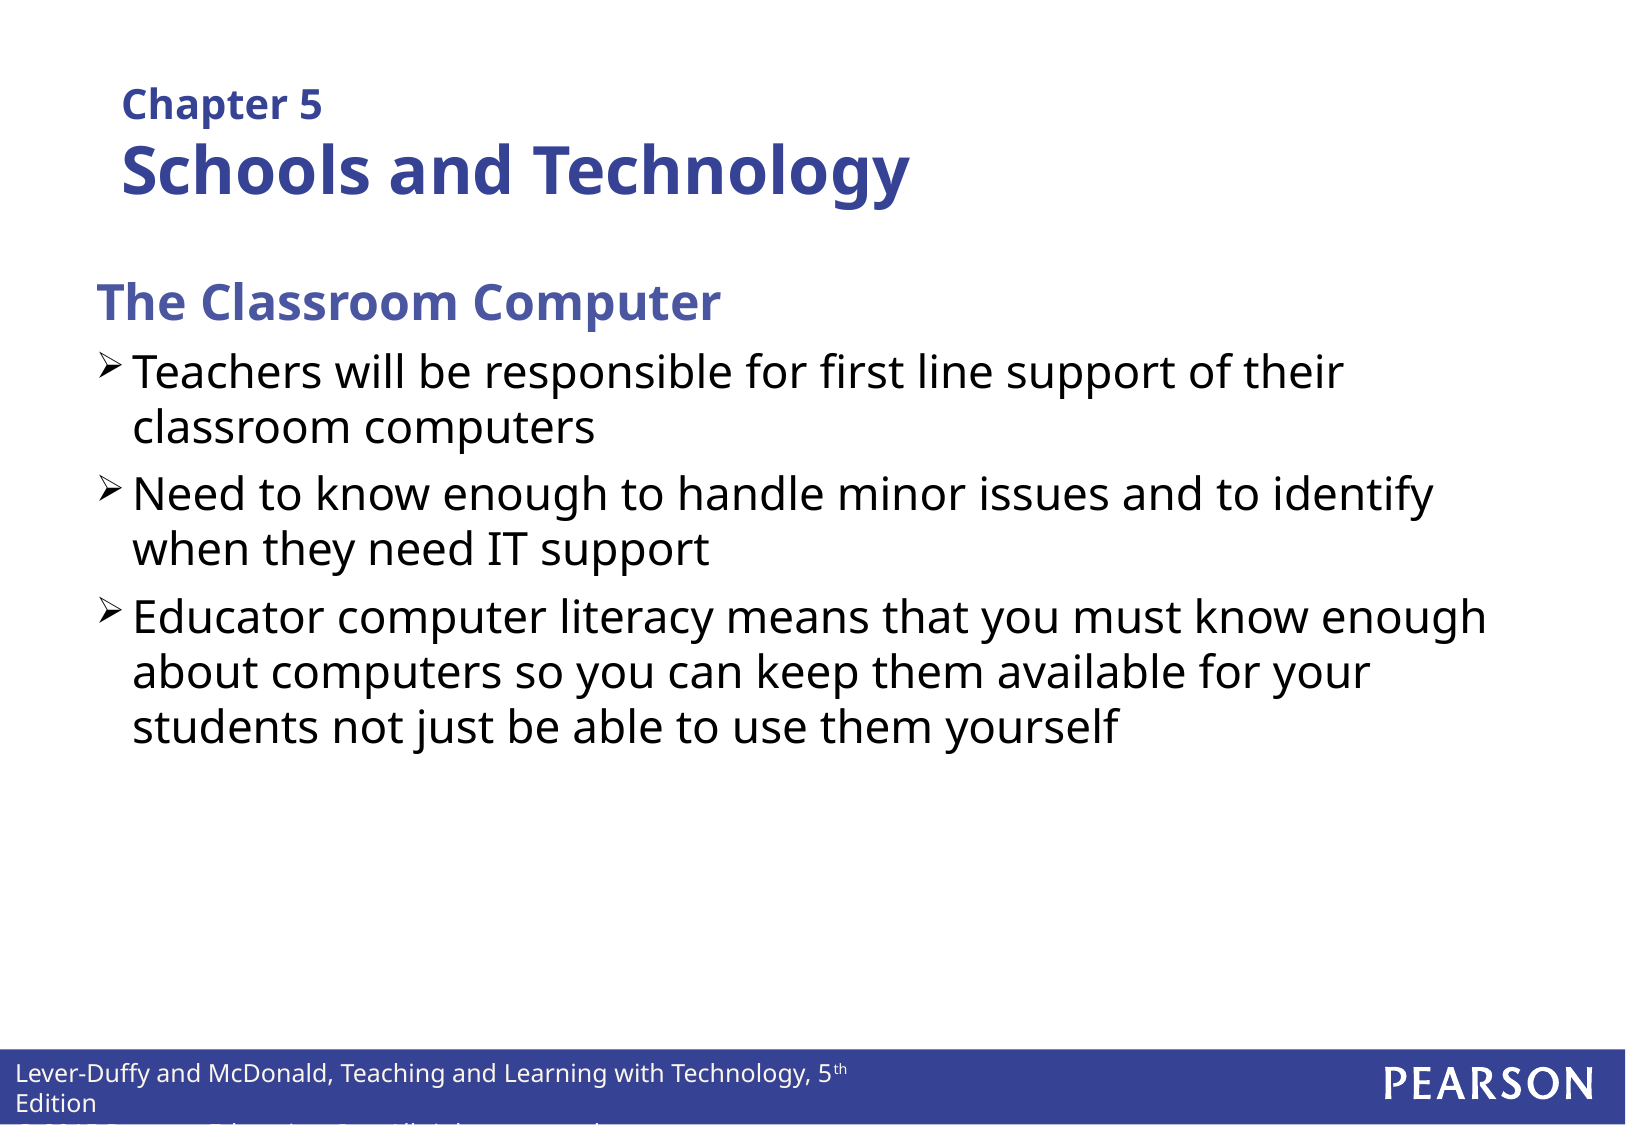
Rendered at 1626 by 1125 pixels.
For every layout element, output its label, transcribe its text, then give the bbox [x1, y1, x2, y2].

list The Classroom Computer Teachers will be responsible for first line support of their classroom computers Need to know enough to handle minor issues and to identify when they need IT support Educator computer literacy means that you must know enough about computers so you can keep them available for your students not just be able to use them yourself [81, 262, 1544, 1005]
text_box Chapter 5 Schools and Technology [106, 70, 1569, 258]
